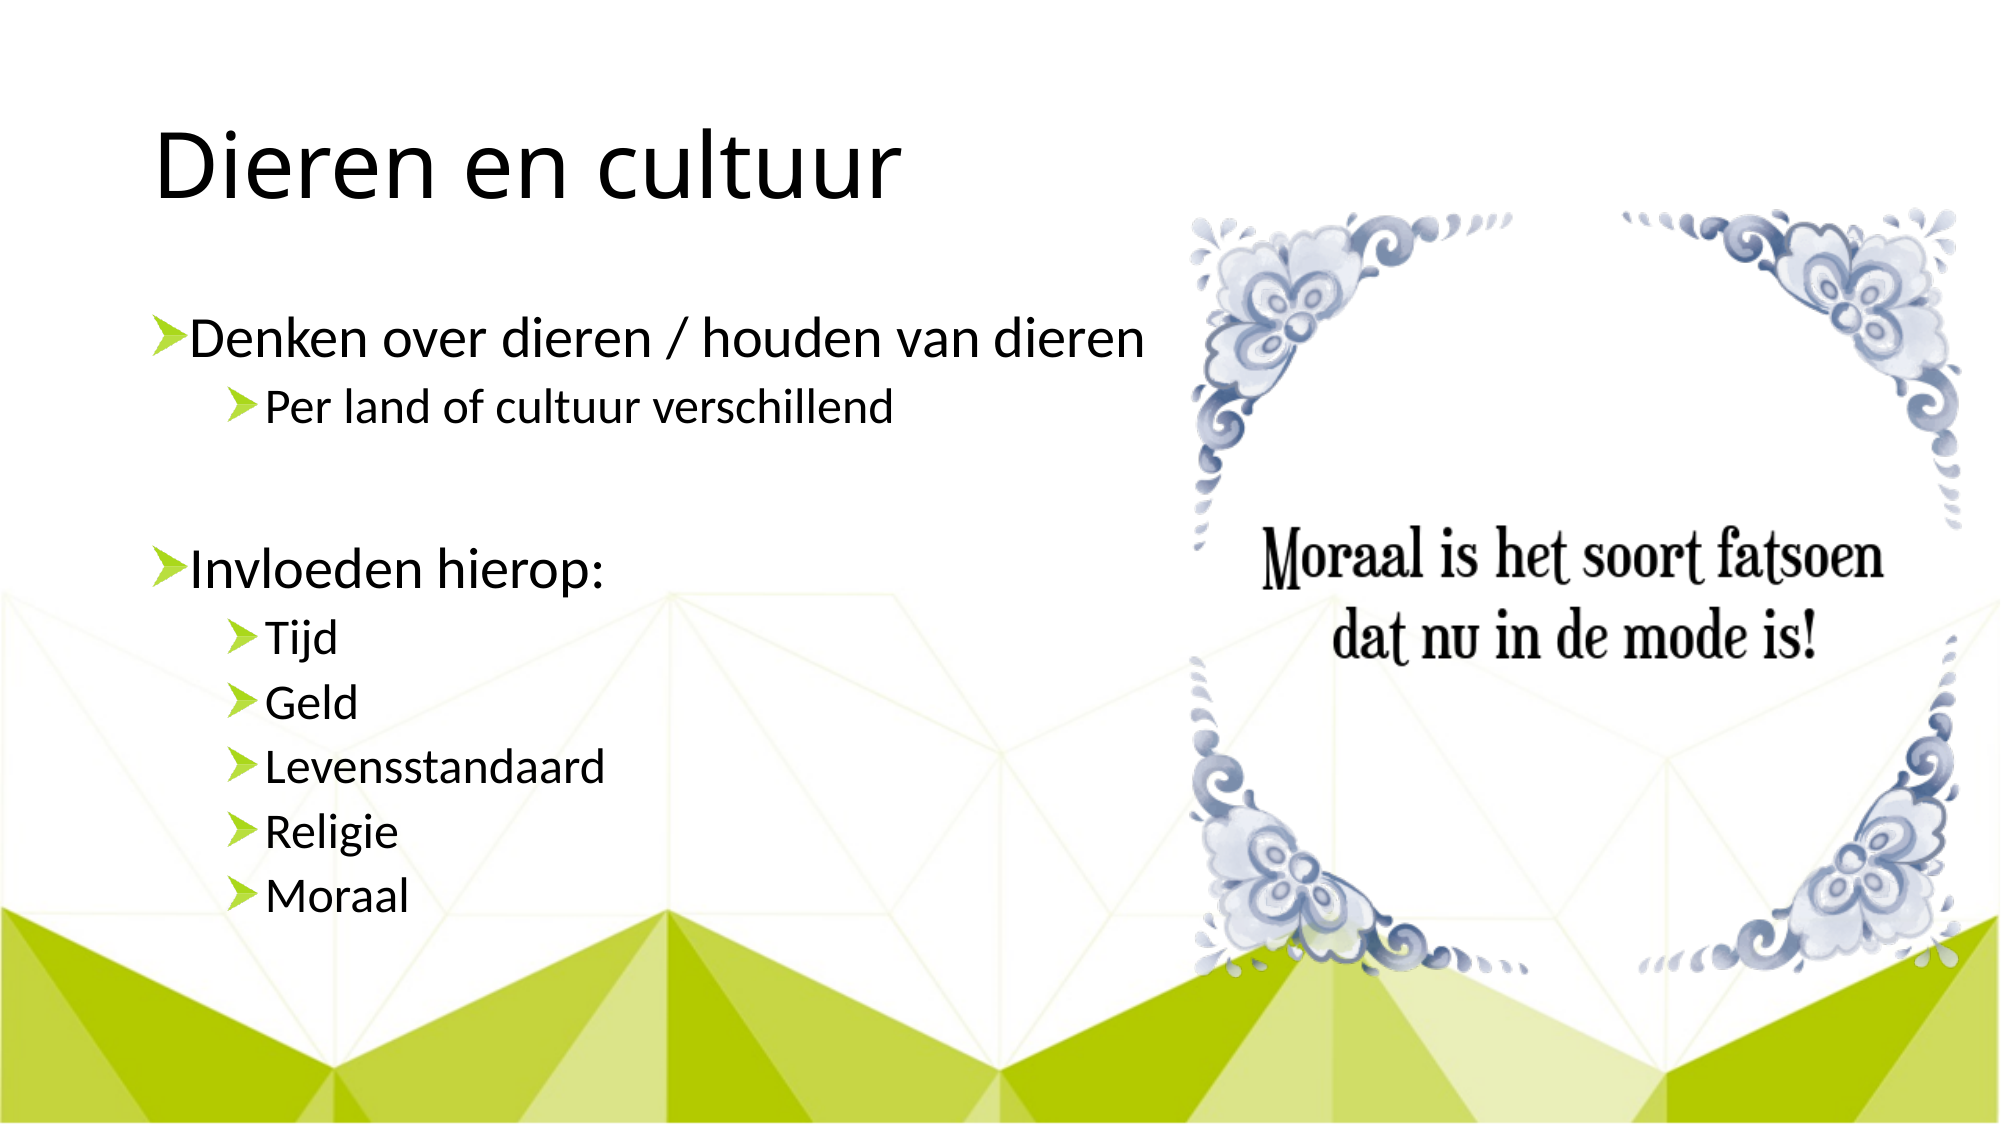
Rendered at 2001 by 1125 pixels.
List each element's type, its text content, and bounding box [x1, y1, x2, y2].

title Dieren en cultuur [137, 59, 1863, 278]
list Denken over dieren / houden van dieren Per land of cultuur verschillend Invloeden hierop: Tijd Geld Levensstandaard Religie Moraal [137, 299, 1863, 1014]
picture [0, 0, 2001, 1125]
